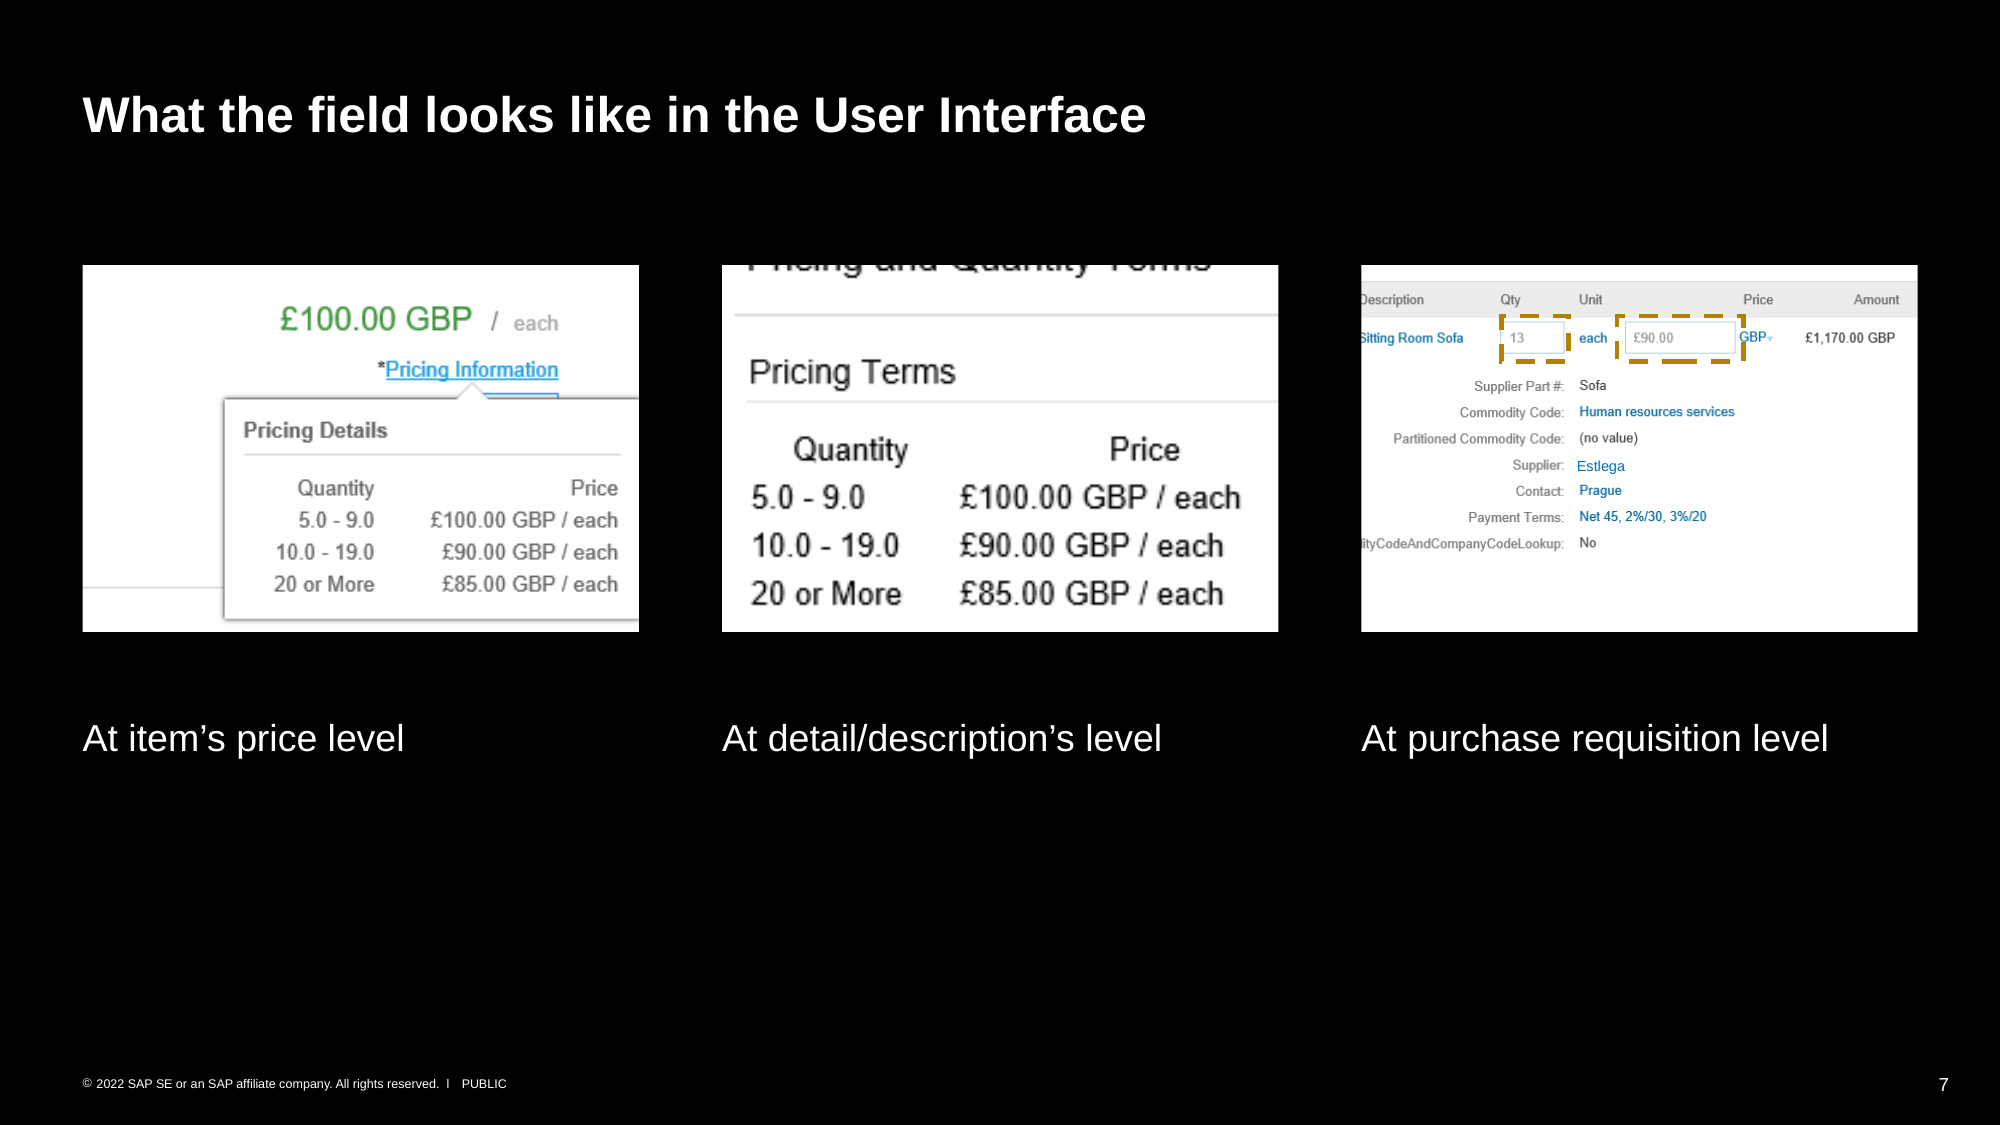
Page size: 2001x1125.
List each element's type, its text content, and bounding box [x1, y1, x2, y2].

title What the field looks like in the User Interface [82, 82, 1918, 144]
list At item’s price level [82, 714, 639, 1040]
picture [1361, 265, 1918, 633]
picture [82, 265, 640, 633]
list At purchase requisition level [1361, 714, 1918, 1040]
list At detail/description’s level [722, 714, 1279, 1040]
picture [721, 265, 1279, 633]
